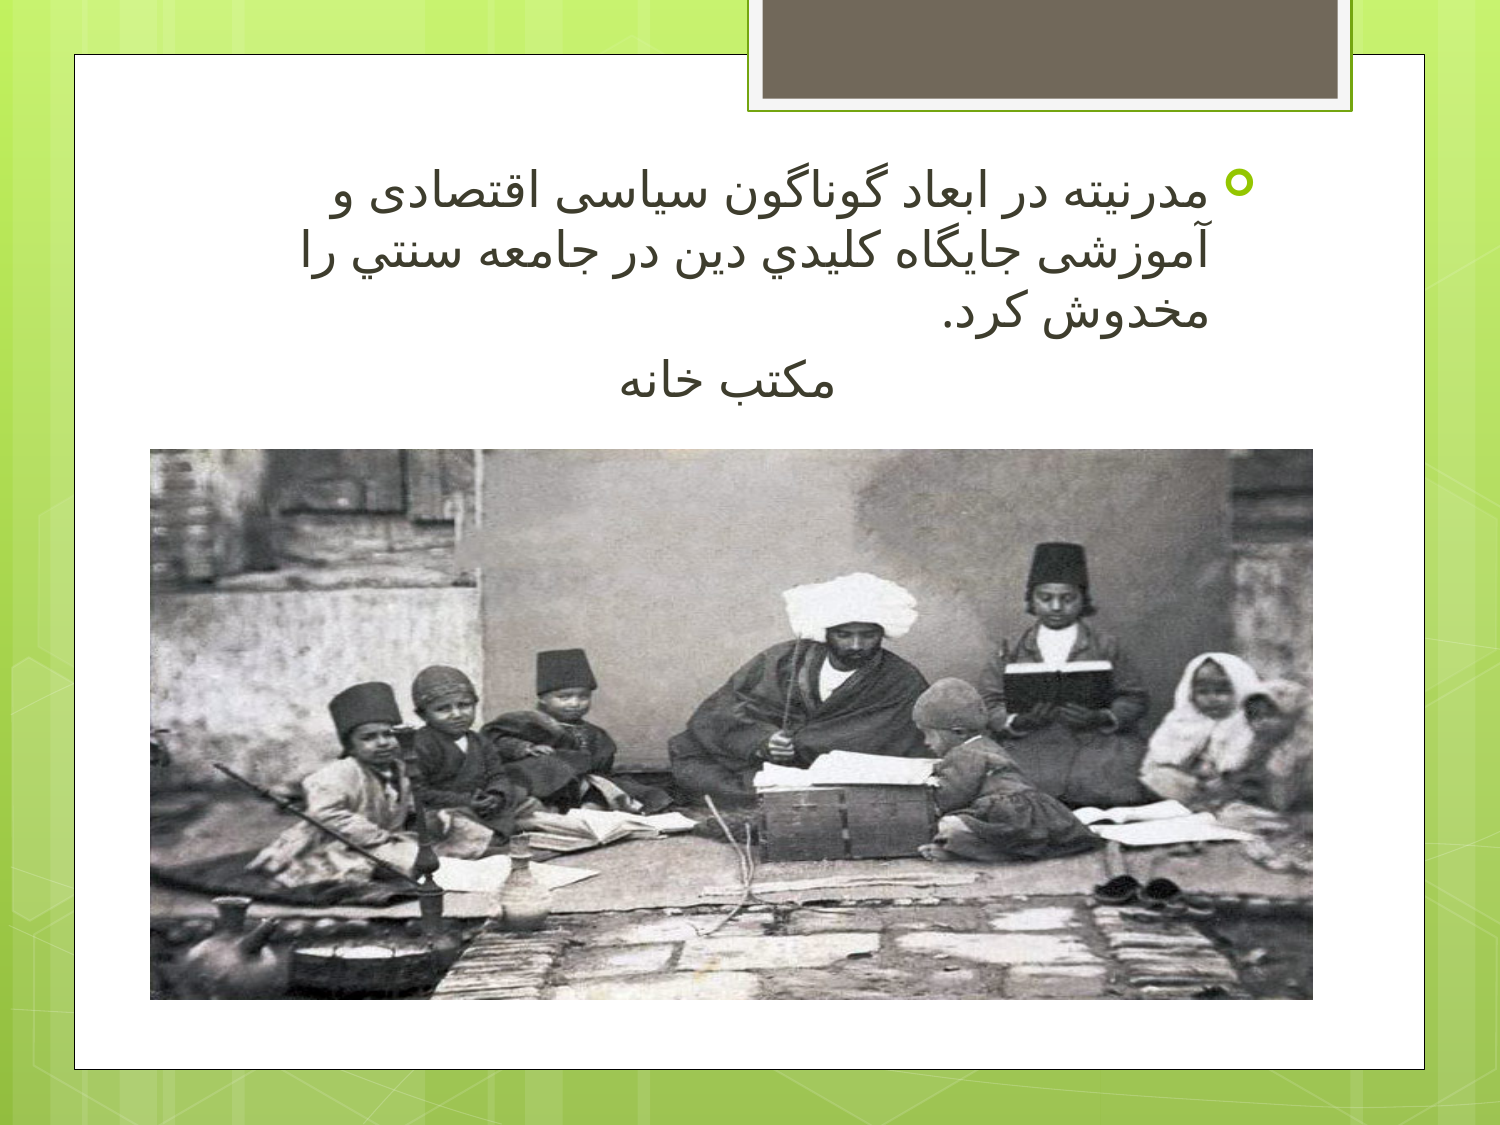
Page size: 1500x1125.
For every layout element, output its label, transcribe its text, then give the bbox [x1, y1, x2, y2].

picture [149, 449, 1313, 1001]
list مدرنیته در ابعاد گوناگون سیاسی اقتصادی و آموزشی جايگاه کليدي دين در جامعه سنتي را مخدوش کرد. مکتب خانه [171, 149, 1283, 448]
